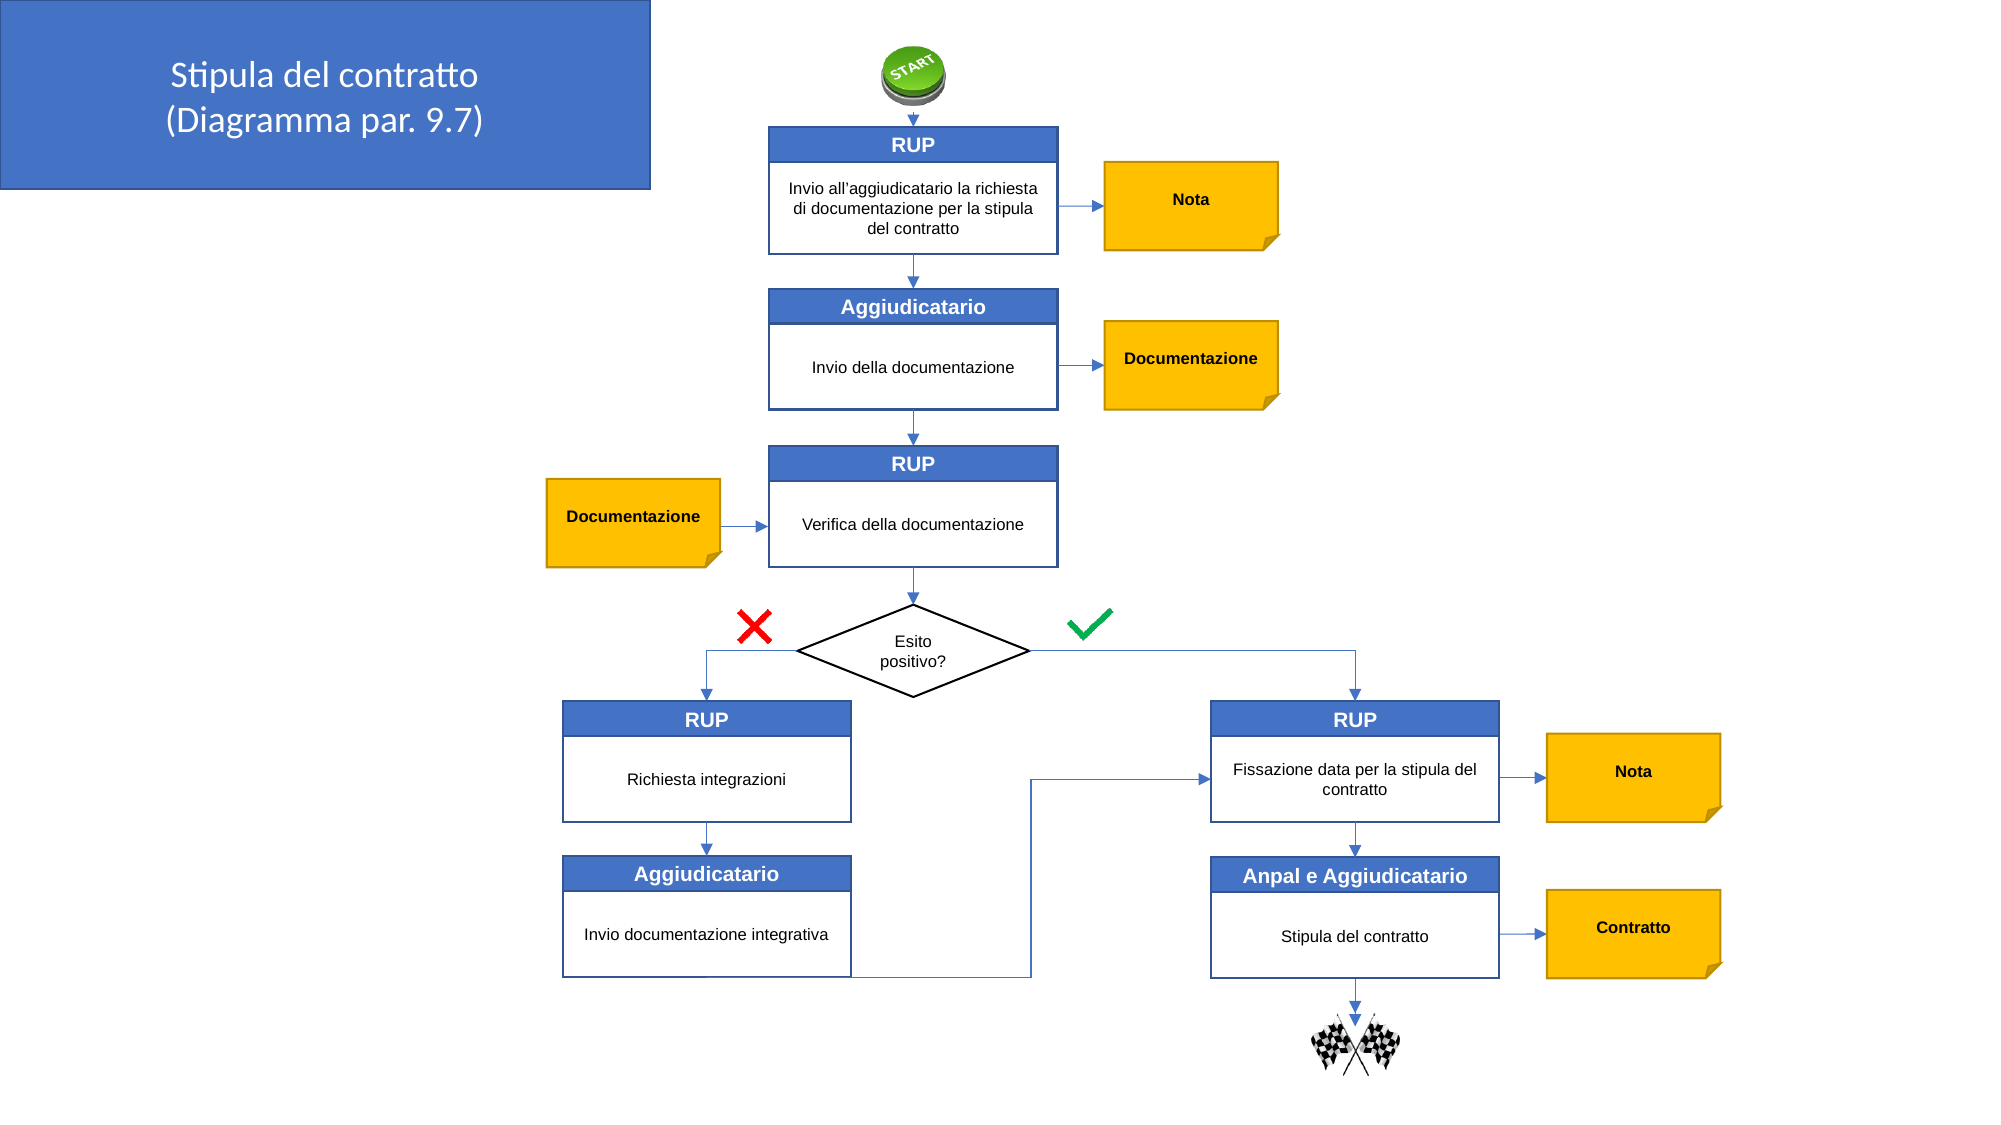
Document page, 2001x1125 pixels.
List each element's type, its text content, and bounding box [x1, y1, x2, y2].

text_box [546, 40, 1721, 1076]
text_box Stipula del contratto (Diagramma par. 9.7) [0, 0, 651, 190]
